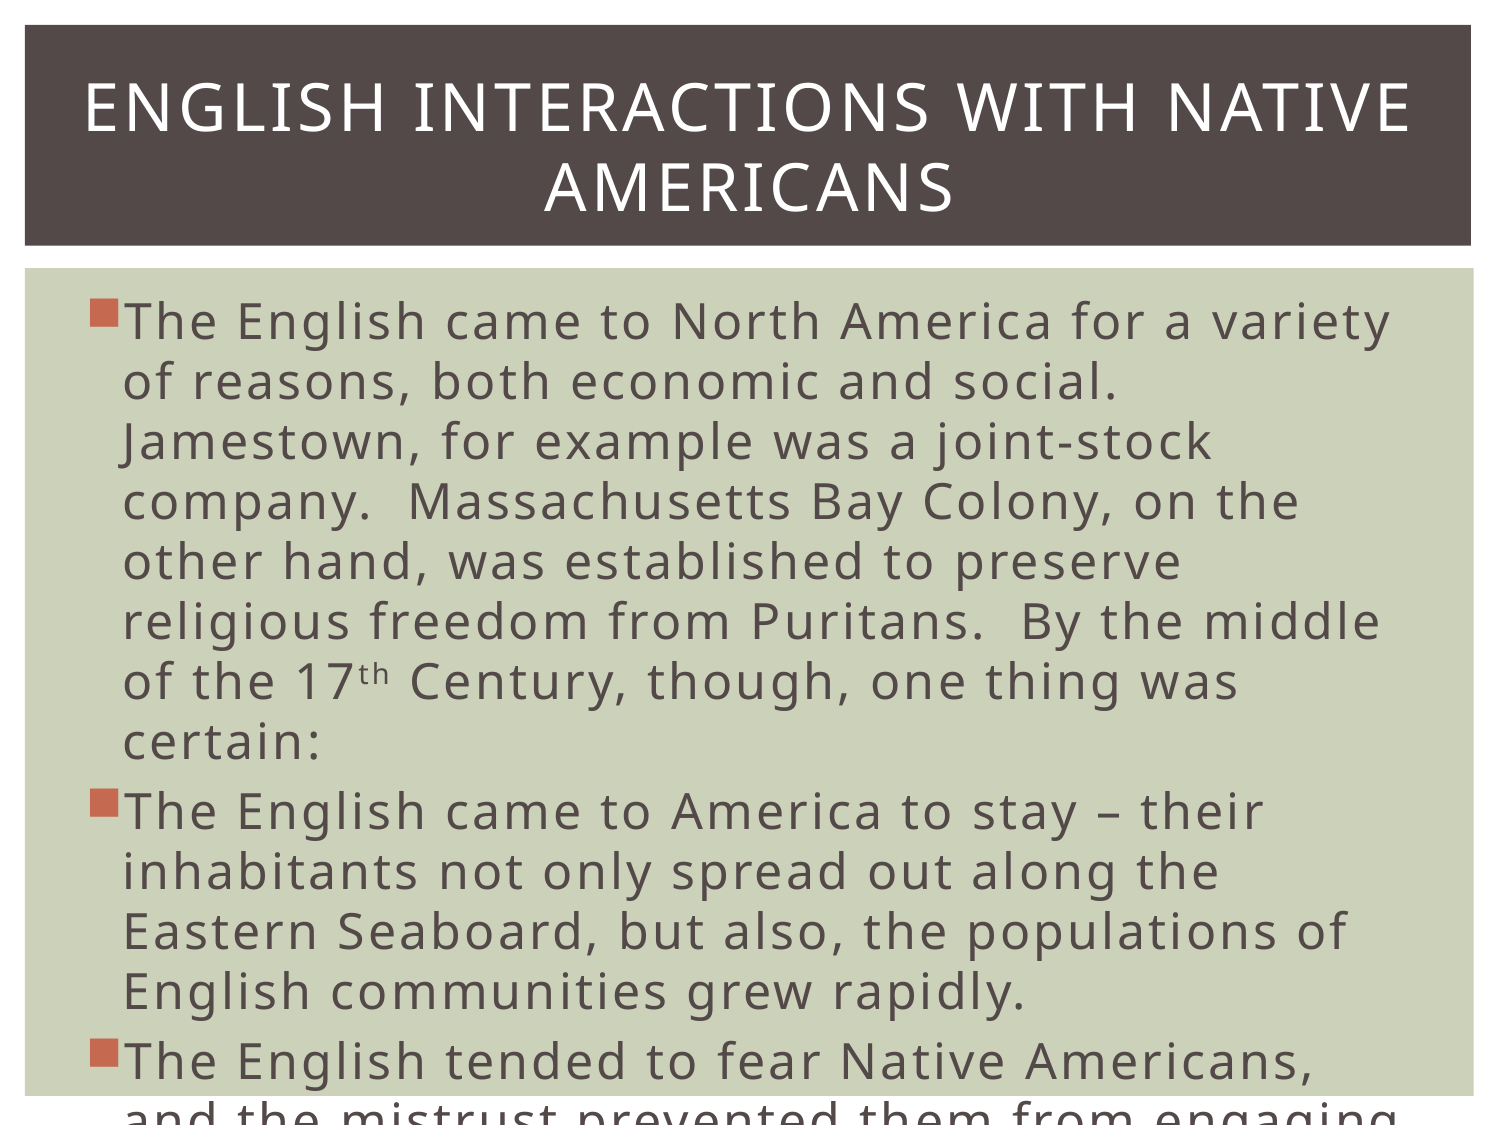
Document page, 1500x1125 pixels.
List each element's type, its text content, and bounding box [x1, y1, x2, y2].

title English interactions with Native Americans [62, 58, 1438, 232]
list The English came to North America for a variety of reasons, both economic and social. Jamestown, for example was a joint-stock company. Massachusetts Bay Colony, on the other hand, was established to preserve religious freedom from Puritans. By the middle of the 17th Century, though, one thing was certain: The English came to America to stay – their inhabitants not only spread out along the Eastern Seaboard, but also, the populations of English communities grew rapidly. The English tended to fear Native Americans, and the mistrust prevented them from engaging in serious efforts to convert Indians to their Protestant Christian faiths. (There were some exceptions, like the Quakers.) Because the English soon began to encroach upon the land and resources of Native Americans, violent conflict characterized the relations between Indians and English. [62, 281, 1442, 1005]
